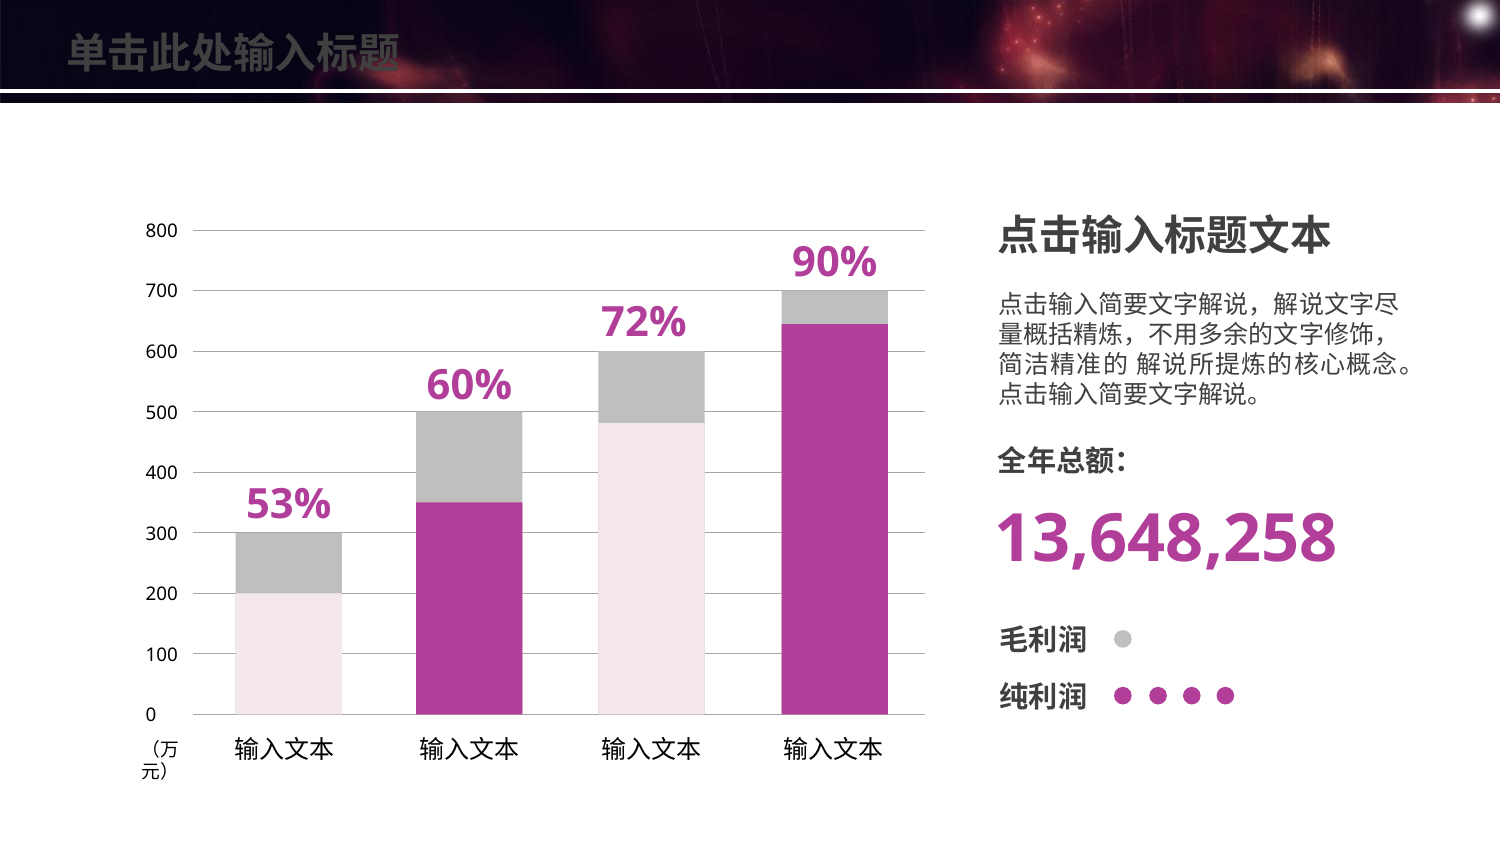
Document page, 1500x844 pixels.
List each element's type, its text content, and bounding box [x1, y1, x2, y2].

text_box [1214, 684, 1237, 707]
text_box 毛利润 [999, 621, 1104, 657]
picture [0, 93, 1500, 103]
text_box 500 [145, 400, 182, 423]
text_box 200 [145, 581, 182, 605]
text_box [1111, 684, 1134, 707]
text_box 输入文本 [752, 726, 915, 772]
text_box 400 [145, 460, 182, 484]
text_box 输入文本 [570, 726, 733, 772]
text_box [1180, 684, 1203, 707]
text_box 0 [145, 703, 182, 726]
text_box 纯利润 [999, 678, 1104, 714]
text_box 点击输入标题文本 [997, 209, 1336, 260]
text_box 700 [145, 278, 182, 301]
picture [0, 0, 1500, 89]
text_box 全年总额： [997, 442, 1235, 478]
text_box 300 [145, 521, 182, 544]
text_box 100 [145, 642, 182, 666]
text_box 13,648,258 [994, 494, 1368, 575]
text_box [192, 229, 926, 715]
text_box 输入文本 [203, 726, 366, 772]
text_box 单击此处输入标题 [51, 9, 443, 85]
text_box [1111, 628, 1134, 650]
text_box 点击输入简要文字解说，解说文字尽量概括精炼，不用多余的文字修饰，简洁精准的 解说所提炼的核心概念。点击输入简要文字解说。 [998, 288, 1400, 409]
text_box 输入文本 [388, 726, 551, 772]
text_box （万元） [117, 729, 204, 790]
text_box 600 [145, 339, 182, 363]
text_box [1147, 684, 1169, 707]
text_box 800 [145, 218, 182, 242]
